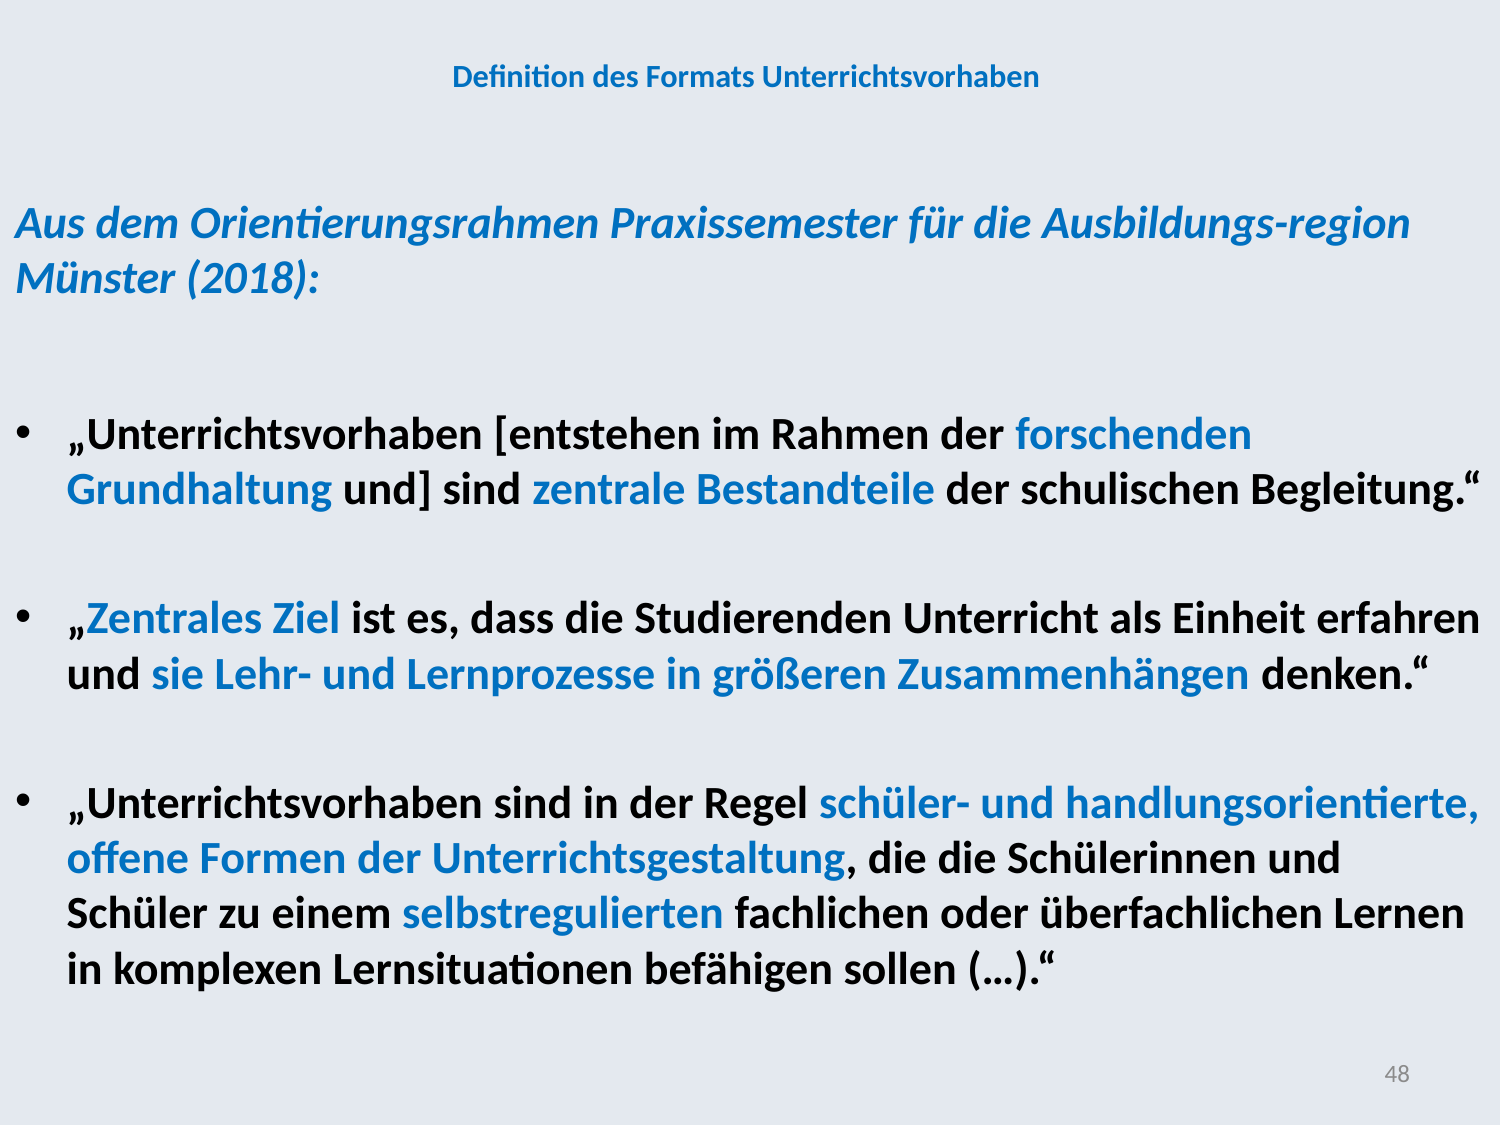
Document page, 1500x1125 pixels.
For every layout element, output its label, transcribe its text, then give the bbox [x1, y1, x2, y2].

title Definition des Formats Unterrichtsvorhaben [0, 0, 1500, 149]
slide_number 48 [1074, 1042, 1425, 1103]
list Aus dem Orientierungsrahmen Praxissemester für die Ausbildungs-region Münster (2018): „Unterrichtsvorhaben [entstehen im Rahmen der forschenden Grundhaltung und] sind zentrale Bestandteile der schulischen Begleitung.“ „Zentrales Ziel ist es, dass die Studierenden Unterricht als Einheit erfahren und sie Lehr- und Lernprozesse in größeren Zusammenhängen denken.“ „Unterrichtsvorhaben sind in der Regel schüler- und handlungsorientierte, offene Formen der Unterrichtsgestaltung, die die Schülerinnen und Schüler zu einem selbstregulierten fachlichen oder überfachlichen Lernen in komplexen Lernsituationen befähigen sollen (…).“ [0, 184, 1500, 1125]
